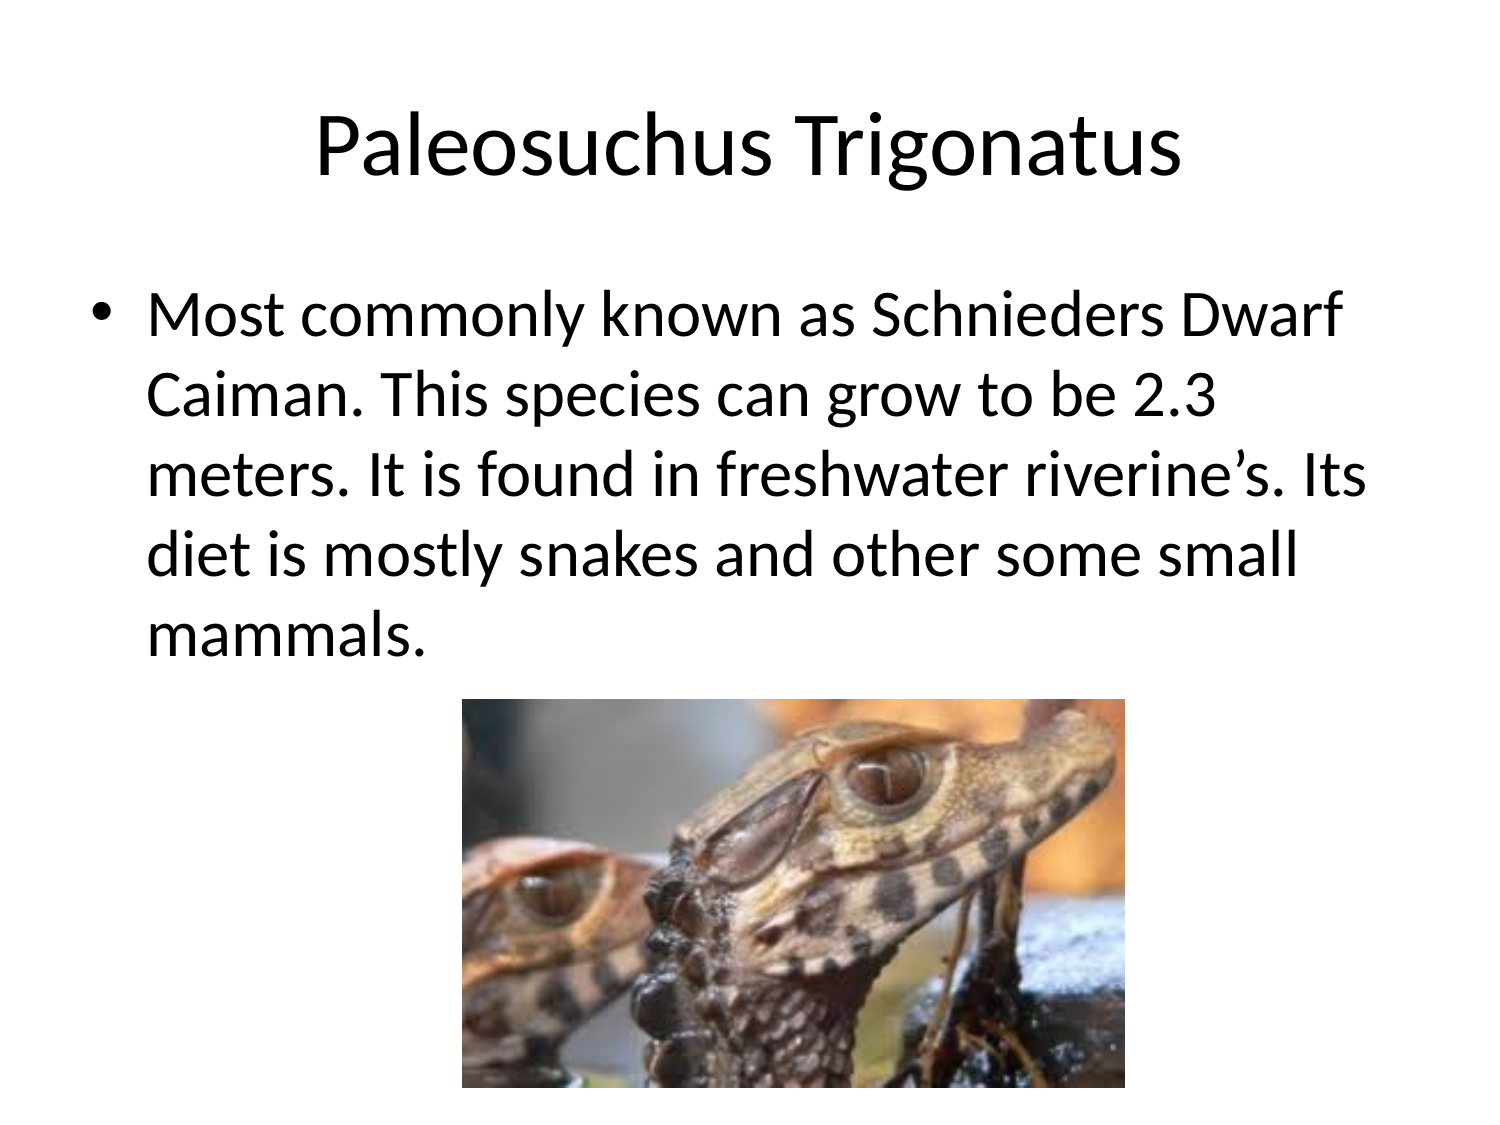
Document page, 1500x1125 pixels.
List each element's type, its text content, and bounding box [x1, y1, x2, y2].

picture [462, 699, 1126, 1088]
title Paleosuchus Trigonatus [75, 45, 1425, 233]
list Most commonly known as Schnieders Dwarf Caiman. This species can grow to be 2.3 meters. It is found in freshwater riverine’s. Its diet is mostly snakes and other some small mammals. [75, 262, 1425, 1005]
